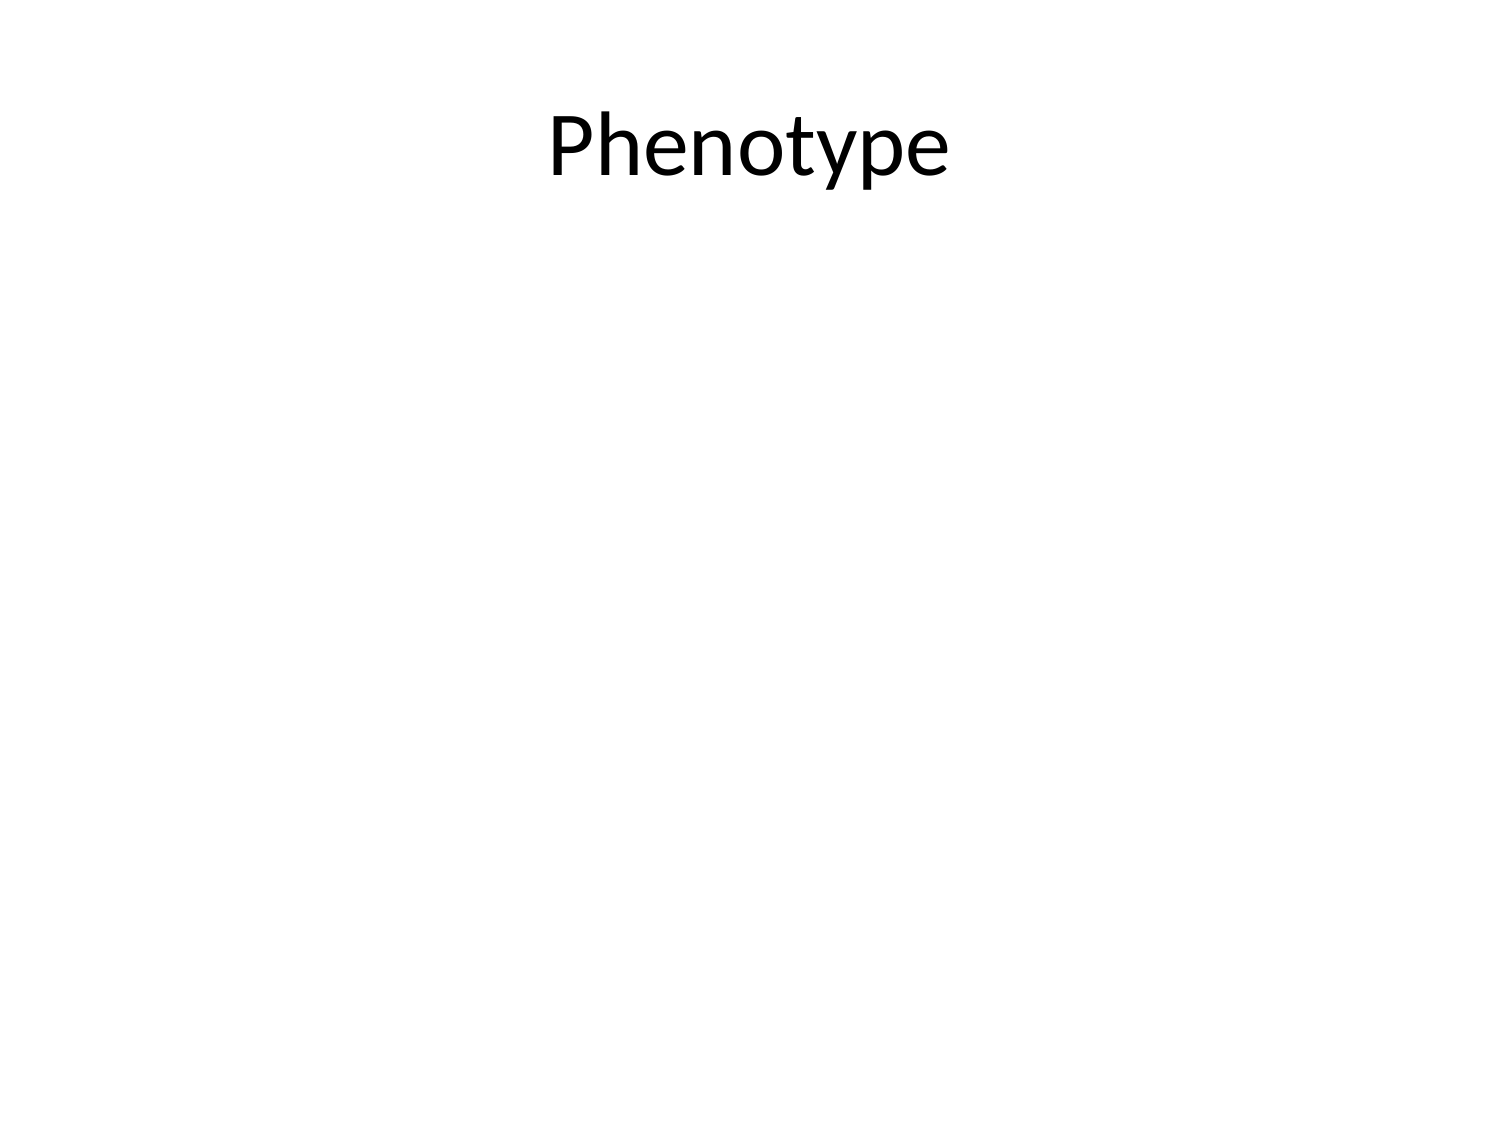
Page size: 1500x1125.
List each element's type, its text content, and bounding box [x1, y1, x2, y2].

title Phenotype [75, 45, 1425, 233]
